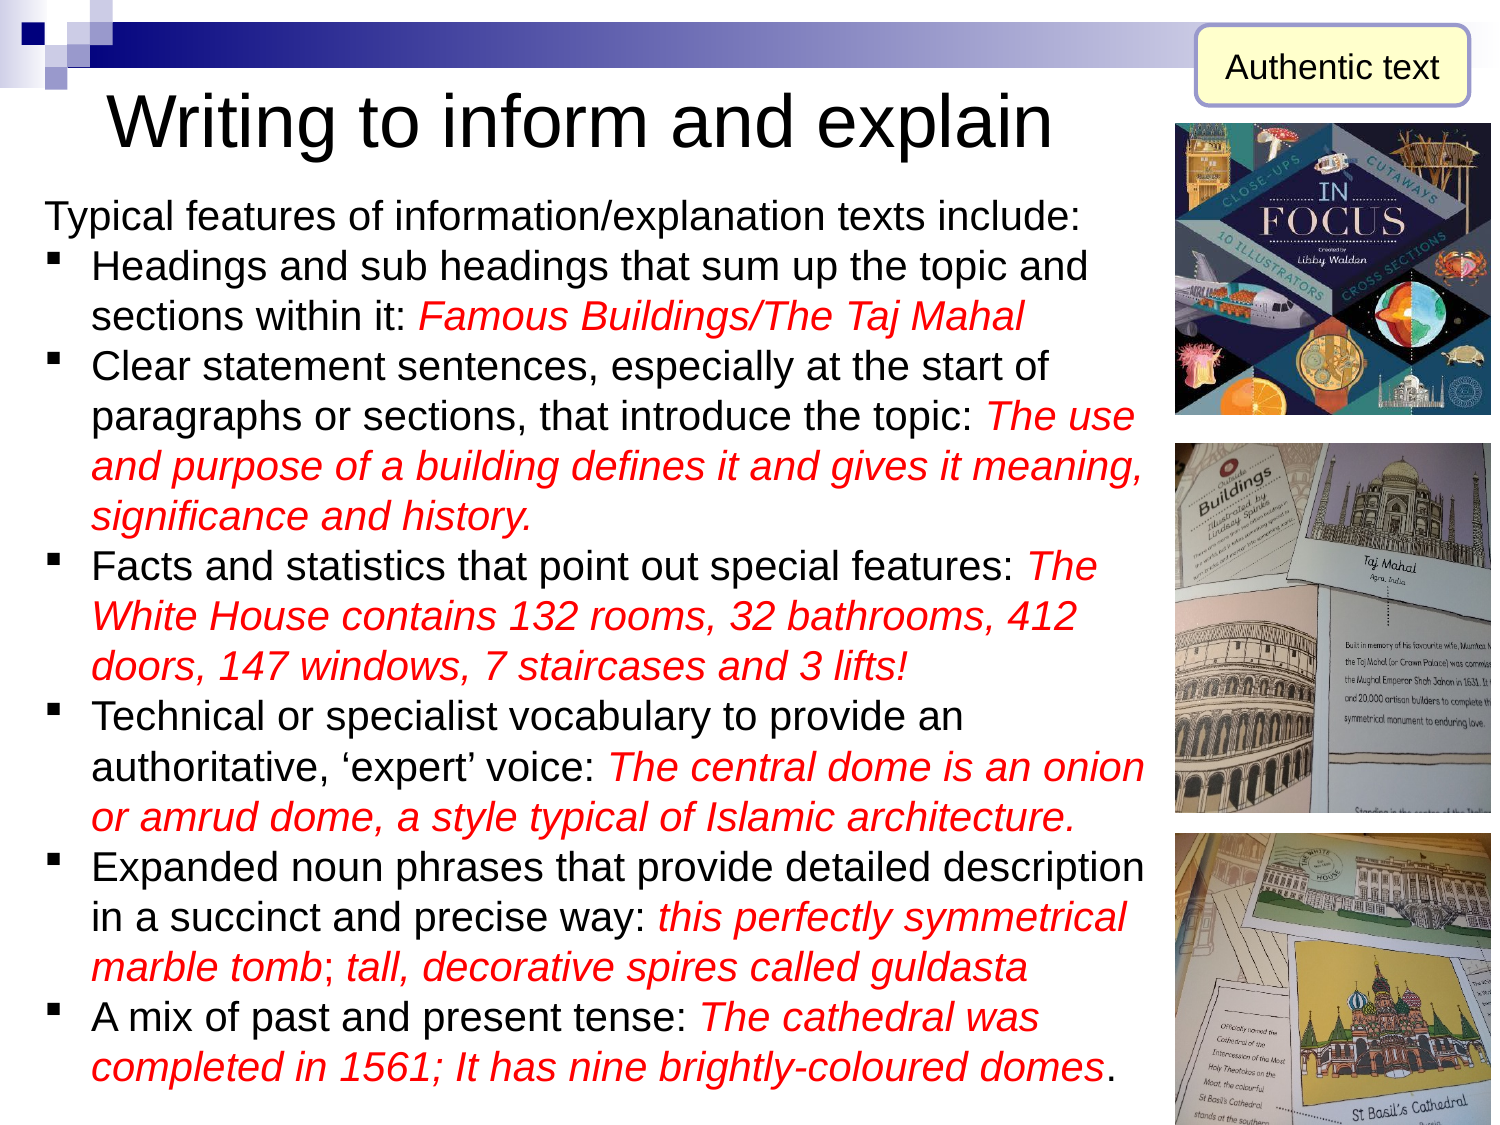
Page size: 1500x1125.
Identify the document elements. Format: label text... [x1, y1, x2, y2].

title Writing to inform and explain [90, 31, 1500, 205]
picture [1174, 832, 1491, 1125]
picture [1174, 443, 1491, 813]
text_box Typical features of information/explanation texts include: Headings and sub headings that sum up the topic and sections within it: Famous Buildings/The Taj Mahal Clear statement sentences, especially at the start of paragraphs or sections, that introduce the topic: The use and purpose of a building defines it and gives it meaning, significance and history. Facts and statistics that point out special features: The White House contains 132 rooms, 32 bathrooms, 412 doors, 147 windows, 7 staircases and 3 lifts! Technical or specialist vocabulary to provide an authoritative, ‘expert’ voice: The central dome is an onion or amrud dome, a style typical of Islamic architecture. Expanded noun phrases that provide detailed description in a succinct and precise way: this perfectly symmetrical marble tomb; tall, decorative spires called guldasta A mix of past and present tense: The cathedral was completed in 1561; It has nine brightly-coloured domes. [29, 181, 1176, 1097]
text_box Authentic text [1193, 22, 1472, 108]
picture [1174, 123, 1491, 415]
